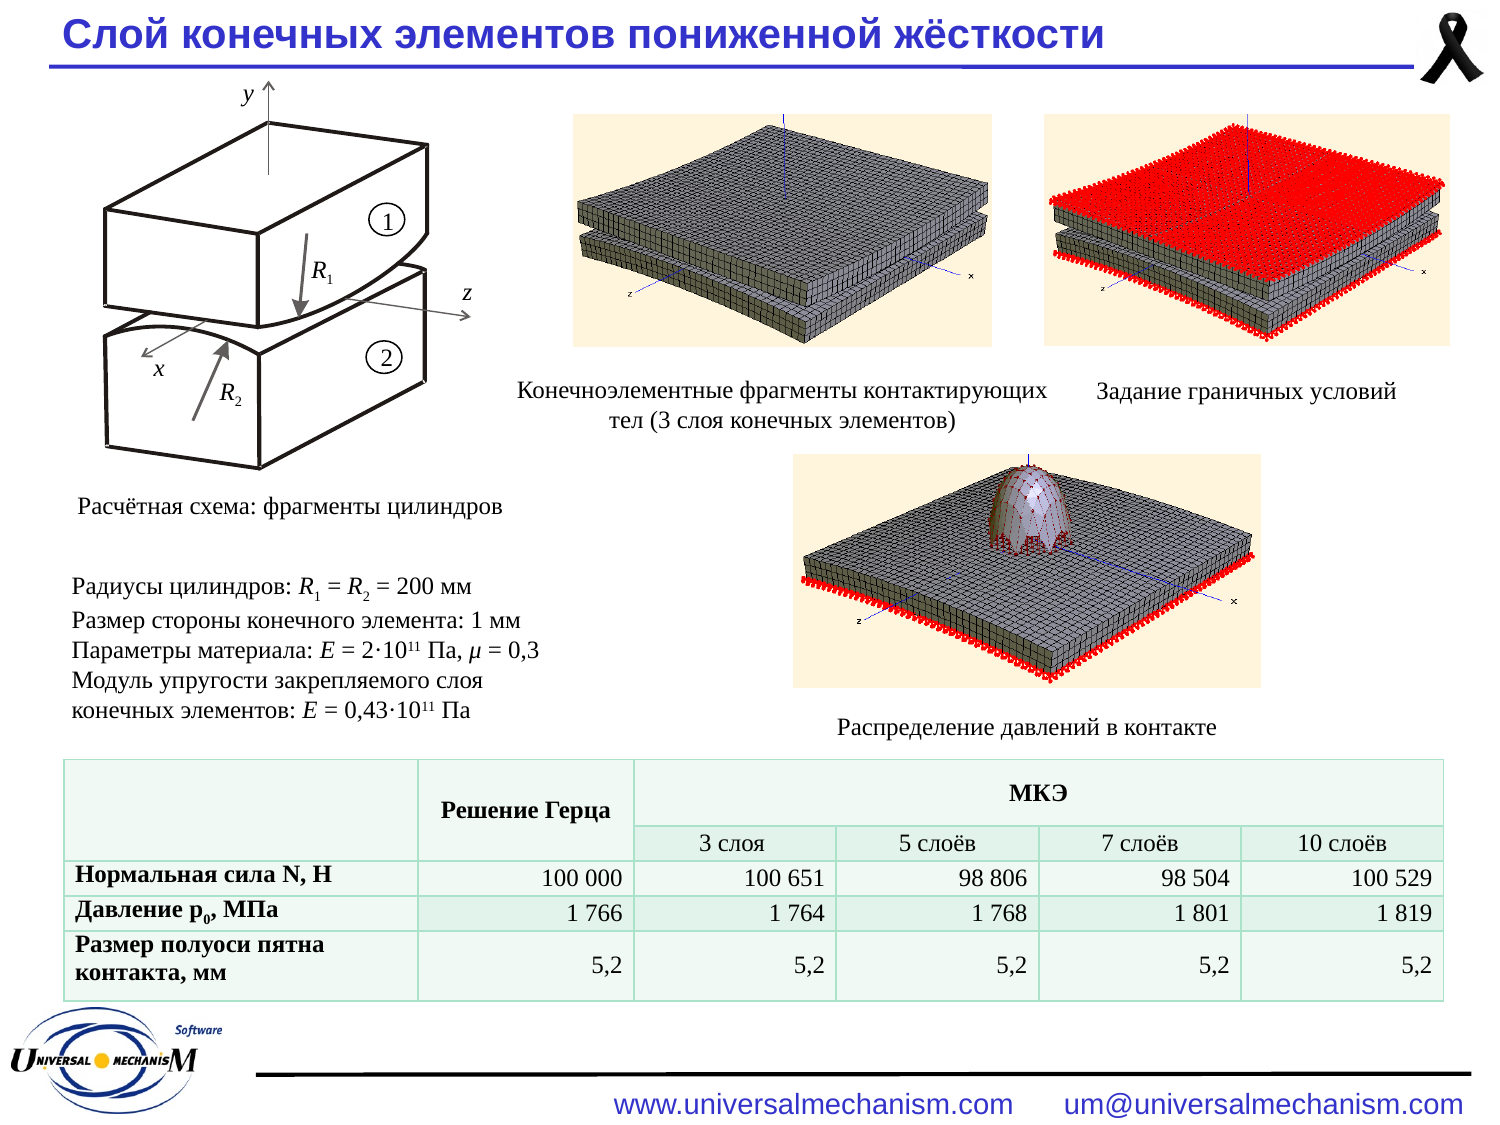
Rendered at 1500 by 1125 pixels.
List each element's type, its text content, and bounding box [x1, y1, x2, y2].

table_cell 98 504 [1040, 862, 1240, 895]
table_cell 5,2 [1242, 932, 1443, 1000]
table_cell 100 000 [419, 862, 633, 895]
text_box Конечноэлементные фрагменты контактирующих тел (3 слоя конечных элементов) [540, 366, 1065, 441]
table_cell 100 529 [1242, 862, 1443, 895]
table_cell Нормальная сила N, Н [65, 862, 417, 895]
table_cell Размер полуоси пятна контакта, мм [65, 932, 417, 1000]
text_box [47, 75, 535, 545]
table_cell 100 651 [635, 862, 835, 895]
table_header [65, 760, 417, 860]
text_box Задание граничных условий [1050, 367, 1444, 412]
table_cell 98 806 [837, 862, 1038, 895]
table_cell 1 768 [837, 897, 1038, 930]
table_cell 5,2 [1040, 932, 1240, 1000]
picture [1414, 10, 1489, 86]
picture [793, 454, 1261, 688]
table_cell 10 слоёв [1242, 827, 1443, 860]
text_box Радиусы цилиндров: R1 = R2 = 200 мм Размер стороны конечного элемента: 1 мм Параметры материала: E = 2·1011 Па, μ = 0,3 Модуль упругости закрепляемого слоя конечных элементов: E = 0,43·1011 Па [56, 562, 770, 731]
table_cell 1 766 [419, 897, 633, 930]
picture [573, 113, 992, 348]
table_cell Давление p0, МПа [65, 897, 417, 930]
table_cell 5 слоёв [837, 827, 1038, 860]
table_cell 1 801 [1040, 897, 1240, 930]
table_cell 7 слоёв [1040, 827, 1240, 860]
text_box Распределение давлений в контакте [812, 702, 1243, 748]
table_cell 1 819 [1242, 897, 1443, 930]
table_cell 5,2 [837, 932, 1038, 1000]
picture [11, 1007, 222, 1114]
table_cell 5,2 [635, 932, 835, 1000]
picture [1043, 113, 1450, 346]
table_cell 5,2 [419, 932, 633, 1000]
table_cell 1 764 [635, 897, 835, 930]
text_box Слой конечных элементов пониженной жёсткости [47, 0, 1461, 68]
table_cell 3 слоя [635, 827, 835, 860]
table_header Решение Герца [419, 760, 633, 860]
table_header МКЭ [635, 760, 1443, 825]
